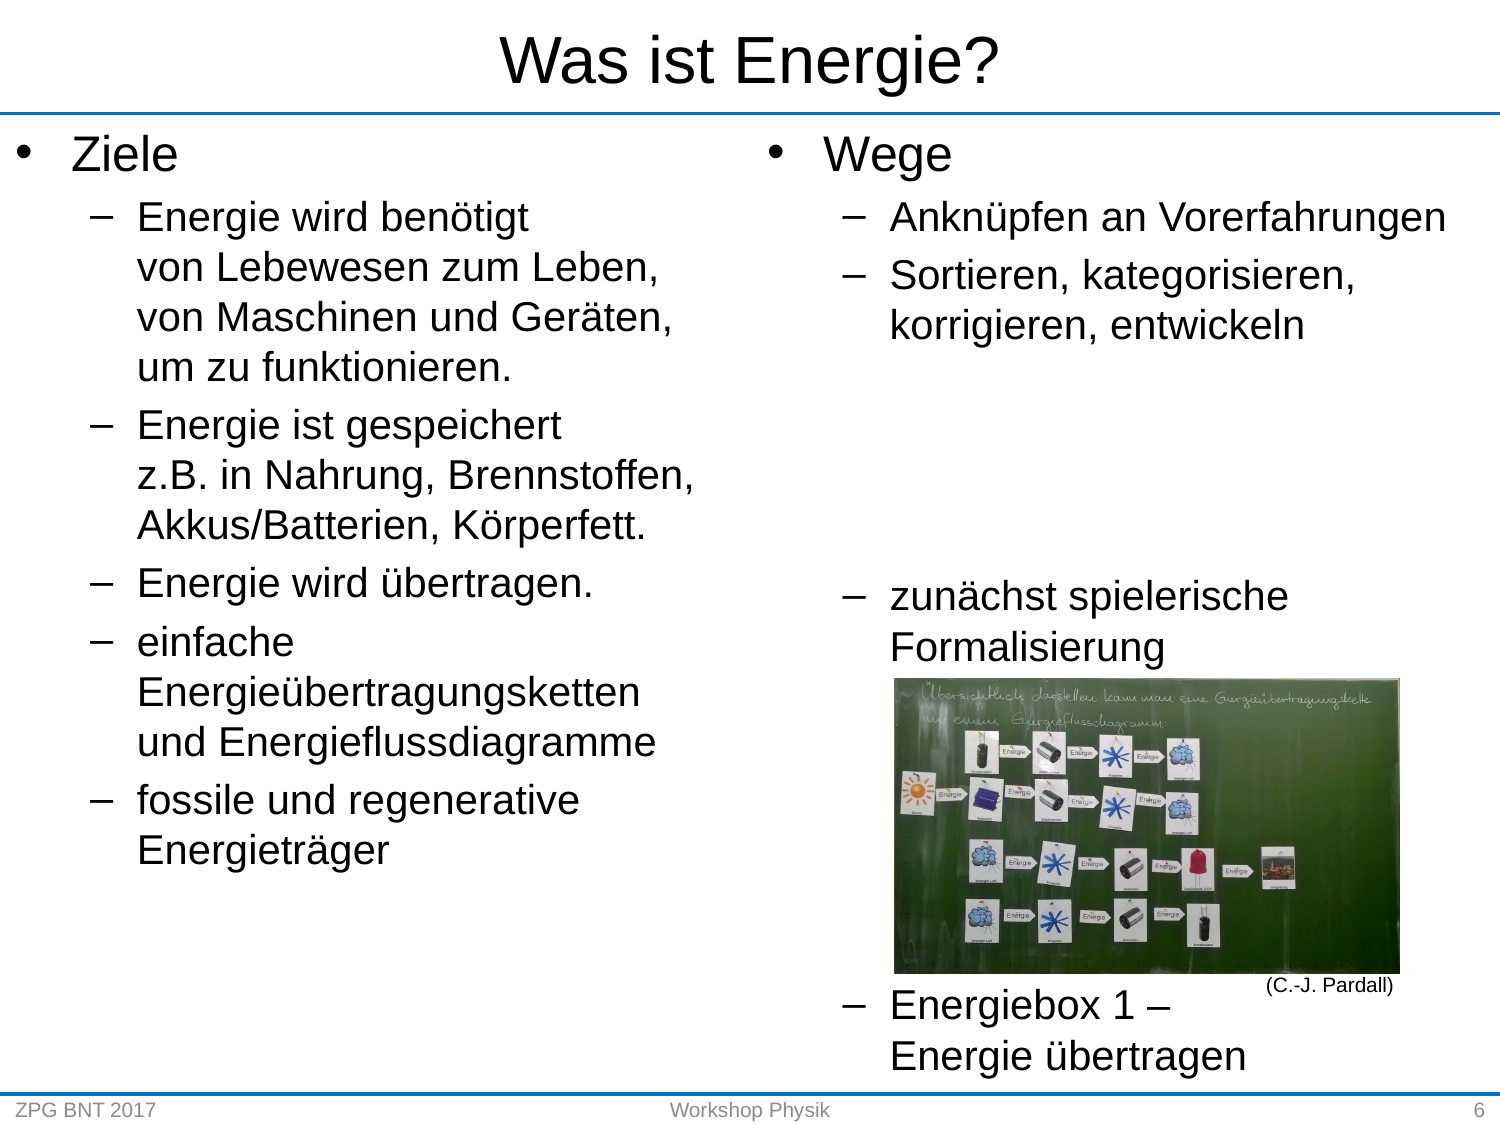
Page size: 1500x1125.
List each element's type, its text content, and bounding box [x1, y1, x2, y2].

text_box Wege Anknüpfen an Vorerfahrungen Sortieren, kategorisieren, korrigieren, entwickeln zunächst spielerische Formalisierung Energiebox 1 – Energie übertragen [752, 113, 1500, 1094]
slide_number 6 [1104, 1094, 1500, 1125]
slide_number ZPG BNT 2017 [0, 1094, 408, 1125]
footer Workshop Physik [512, 1094, 988, 1125]
list Ziele Energie wird benötigt von Lebewesen zum Leben, von Maschinen und Geräten, um zu funktionieren. Energie ist gespeichert z.B. in Nahrung, Brennstoffen, Akkus/Batterien, Körperfett. Energie wird übertragen. einfache Energieübertragungsketten und Energieflussdiagramme fossile und regenerative Energieträger [0, 113, 750, 1094]
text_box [894, 677, 1400, 1005]
title Was ist Energie? [0, 0, 1500, 114]
